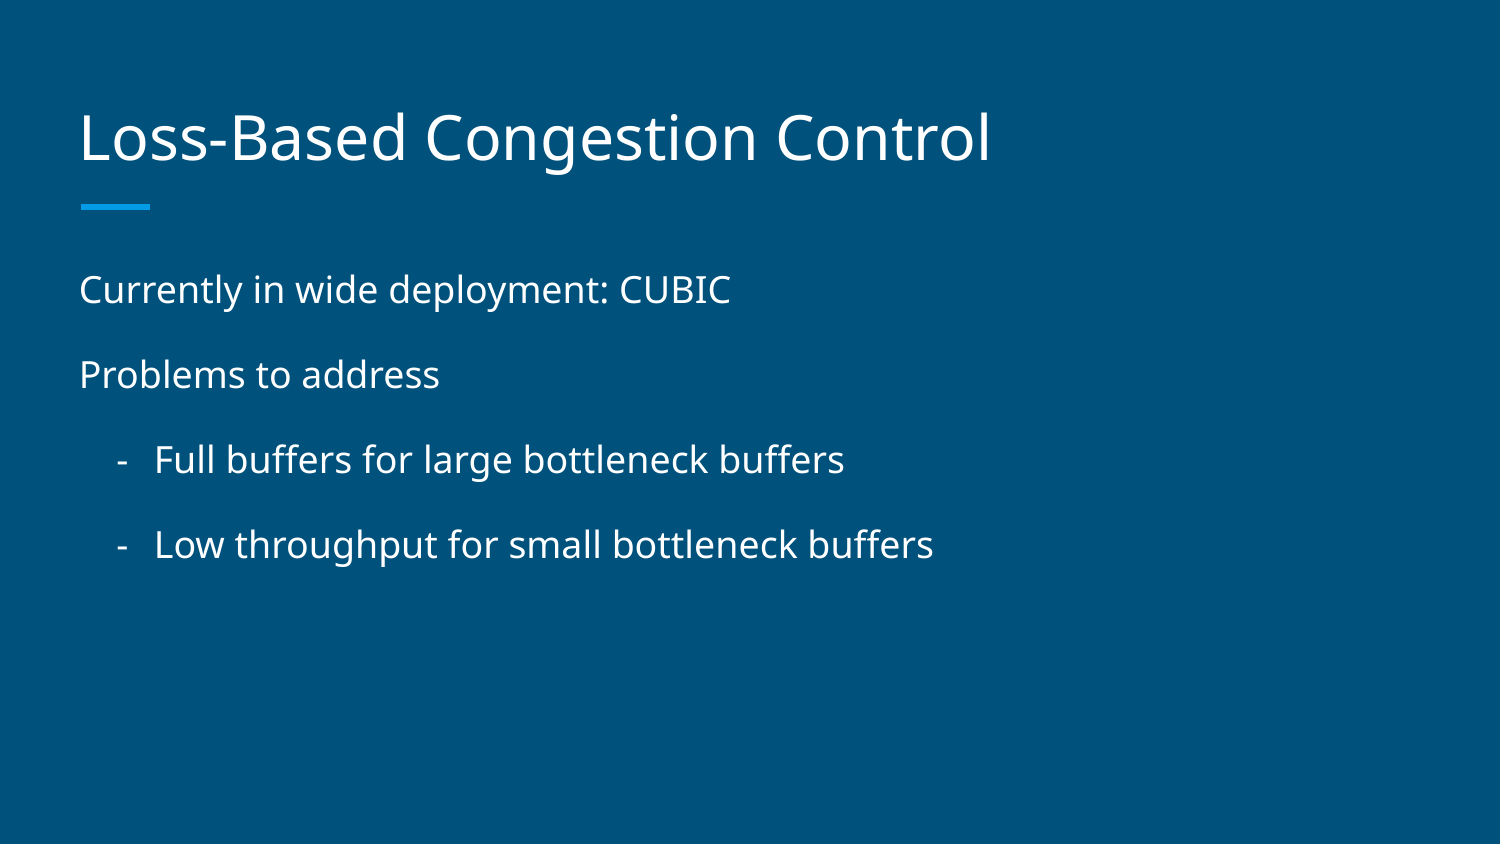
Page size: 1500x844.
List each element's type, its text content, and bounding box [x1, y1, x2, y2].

title Loss-Based Congestion Control [63, 75, 1437, 188]
list Currently in wide deployment: CUBIC Problems to address Full buffers for large bottleneck buffers Low throughput for small bottleneck buffers [63, 244, 1437, 750]
